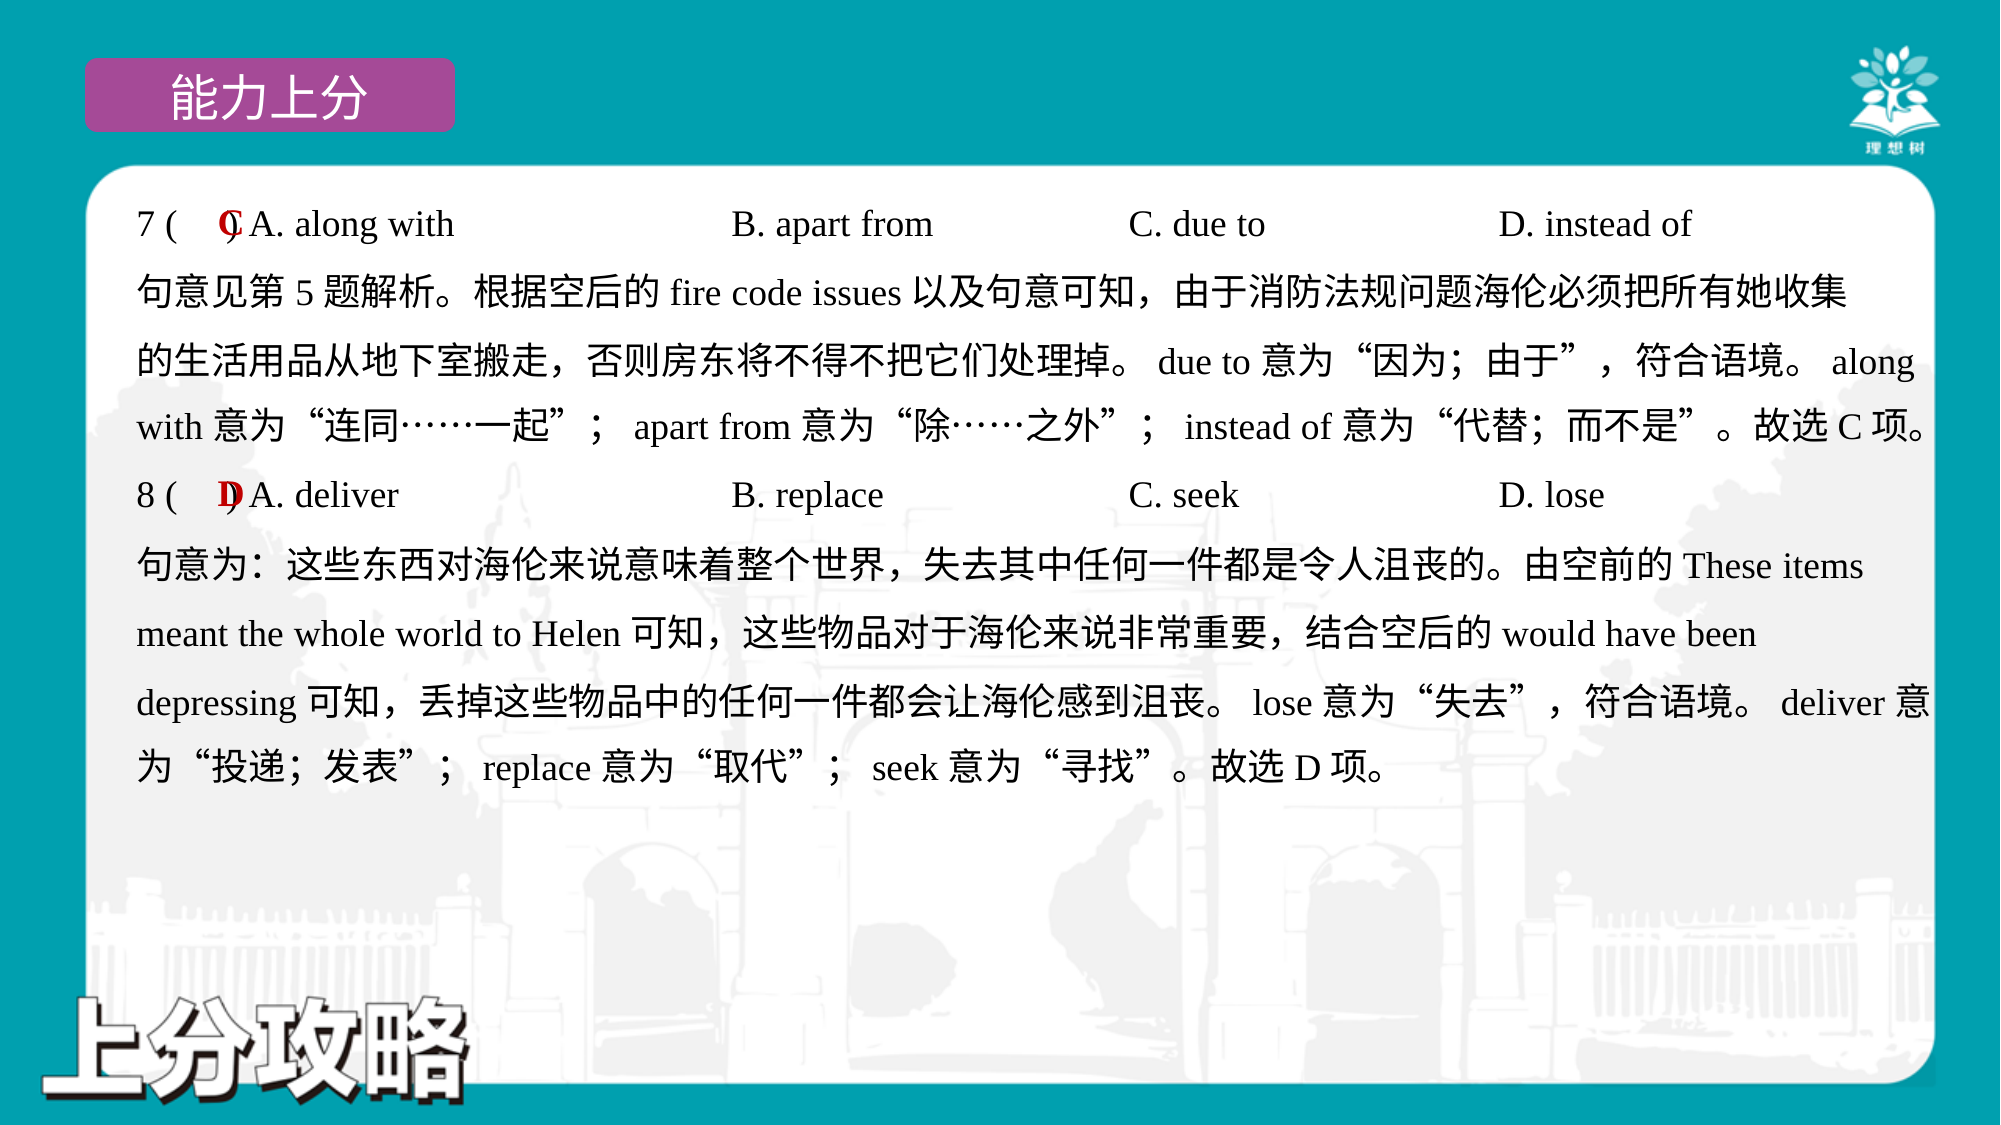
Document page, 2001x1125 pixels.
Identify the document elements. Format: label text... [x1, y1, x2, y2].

picture [0, 0, 2000, 1125]
text_box 句意见第5题解析。根据空后的fire code issues以及句意可知，由于消防法规问题海伦必须把所有她收集 的生活用品从地下室搬走，否则房东将不得不把它们处理掉。due to意为“因为；由于”，符合语境。along with意为“连同……一起”；apart from意为“除……之外”；instead of意为“代替；而不是”。故选C项。 [136, 244, 1865, 440]
text_box 8 ( ) A. deliver B. replace C. seek D. lose [259, 447, 1865, 507]
text_box C [204, 176, 259, 236]
text_box 句意为：这些东西对海伦来说意味着整个世界，失去其中任何一件都是令人沮丧的。由空前的These items meant the whole world to Helen可知，这些物品对于海伦来说非常重要，结合空后的would have been depressing可知，丢掉这些物品中的任何一件都会让海伦感到沮丧。lose意为“失去”，符合语境。deliver意 为“投递；发表”；replace意为“取代”；seek意为“寻找”。故选D项。 [136, 516, 1865, 782]
text_box D [204, 447, 259, 507]
text_box 7 ( ) A. along with B. apart from C. due to D. instead of [136, 176, 1865, 237]
text_box 8 ( ) A. deliver B. replace C. seek D. lose [136, 447, 204, 507]
